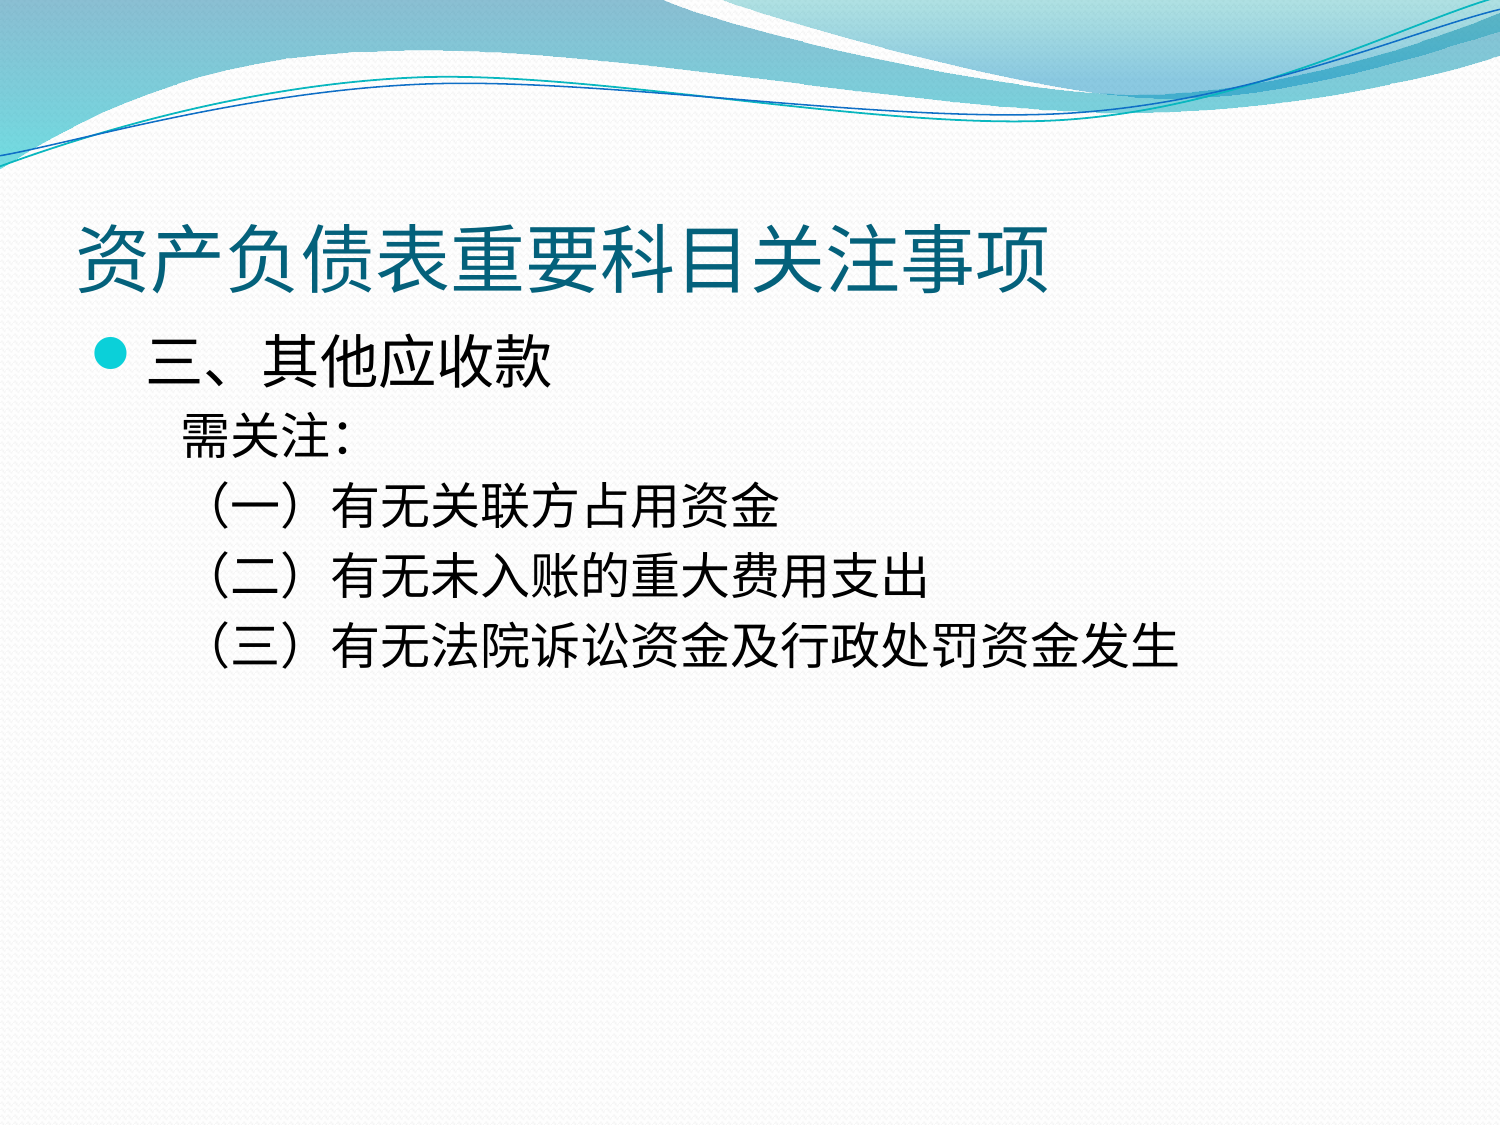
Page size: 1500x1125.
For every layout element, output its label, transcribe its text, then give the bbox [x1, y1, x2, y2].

title 资产负债表重要科目关注事项 [75, 115, 1425, 303]
list 三、其他应收款 需关注： （一）有无关联方占用资金 （二）有无未入账的重大费用支出 （三）有无法院诉讼资金及行政处罚资金发生 [75, 317, 1425, 1038]
